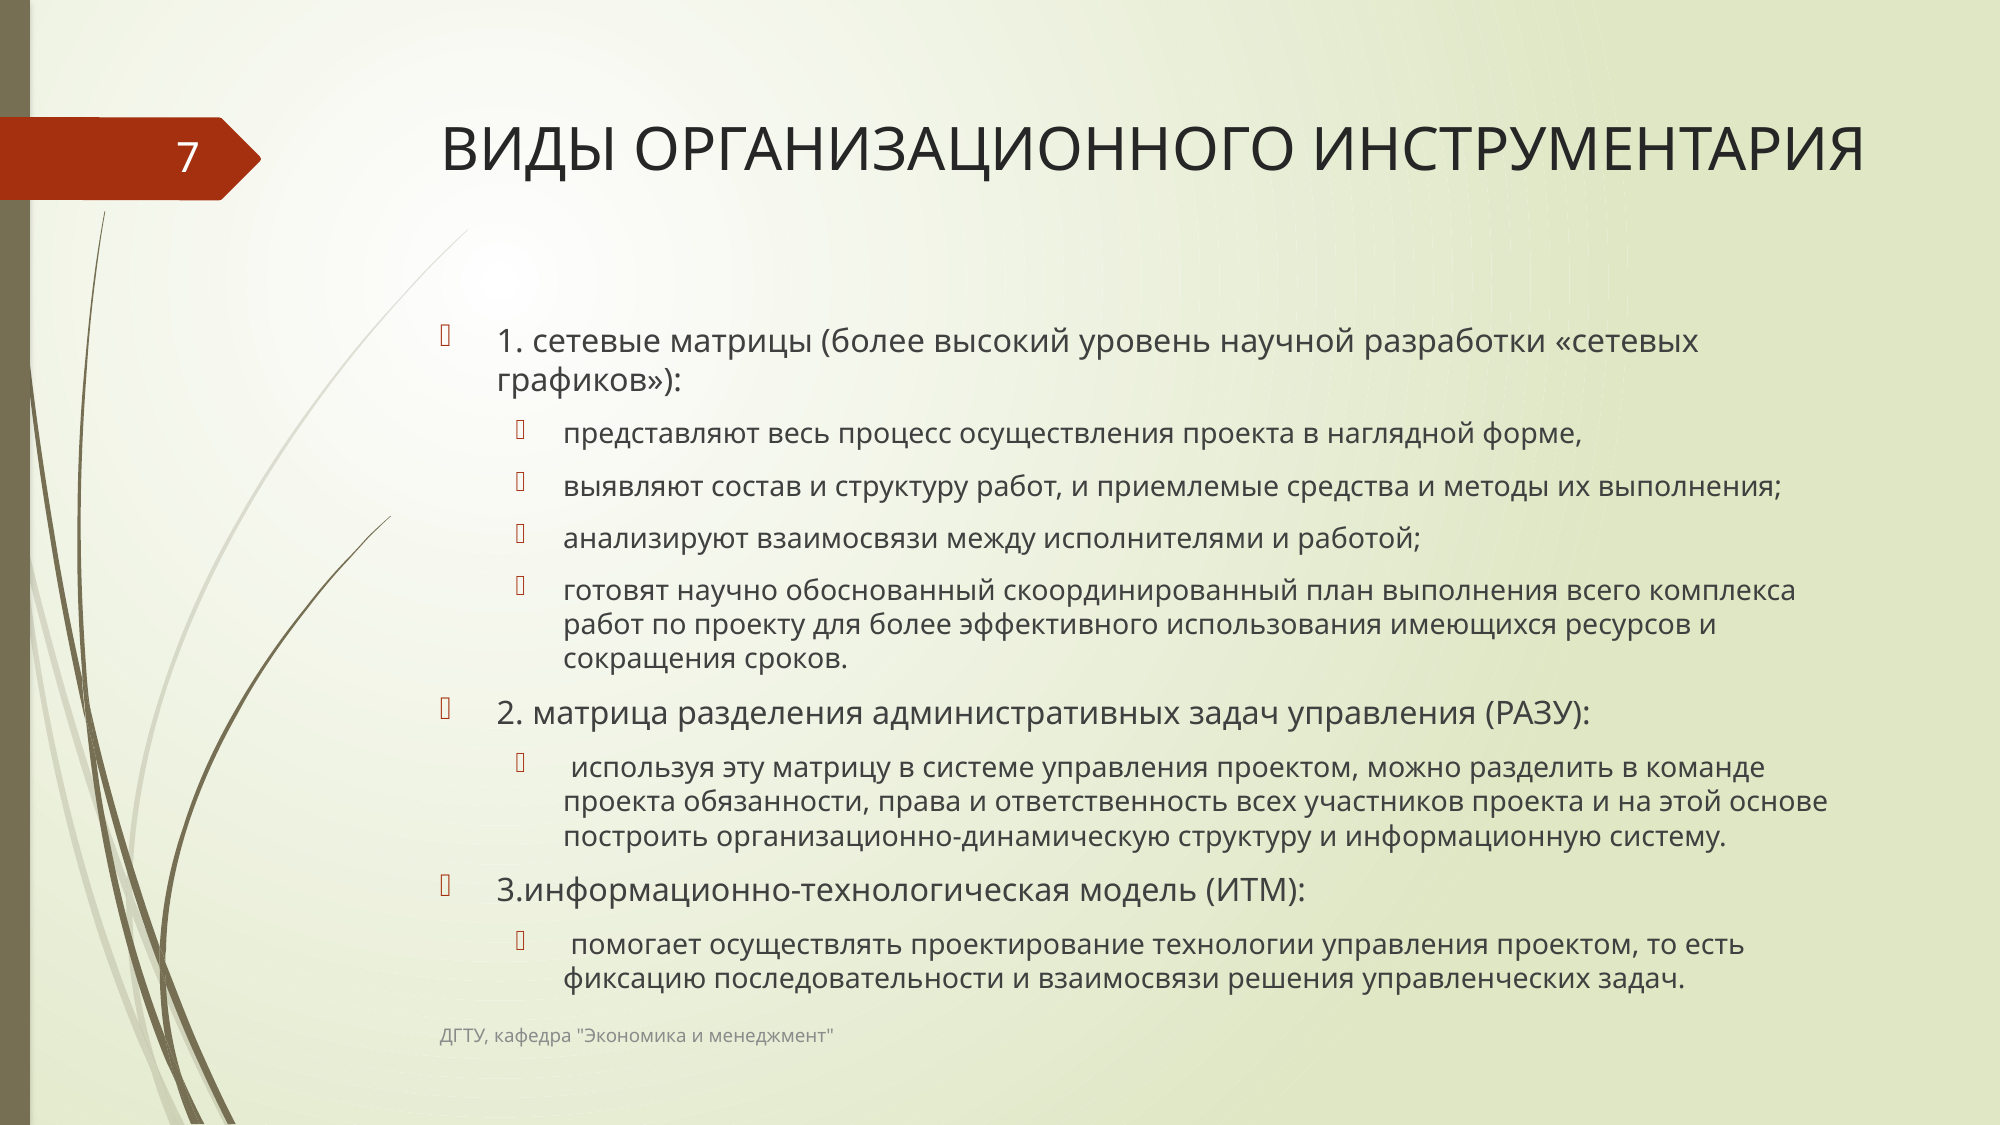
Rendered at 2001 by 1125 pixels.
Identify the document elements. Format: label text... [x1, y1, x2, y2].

title ВИДЫ ОРГАНИЗАЦИОННОГО ИНСТРУМЕНТАРИЯ [425, 102, 1888, 312]
slide_number 7 [87, 129, 216, 190]
list 1. сетевые матрицы (более высокий уровень научной разработки «сетевых графиков»): представляют весь процесс осуществления проекта в наглядной форме, выявляют состав и структуру работ, и приемлемые средства и методы их выполнения; анализируют взаимосвязи между исполнителями и работой; готовят научно обоснованный скоординированный план выполнения всего комплекса работ по проекту для более эффективного использования имеющихся ресурсов и сокращения сроков. 2. матрица разделения административных задач управления (РАЗУ): используя эту матрицу в системе управления проектом, можно разделить в команде проекта обязанности, права и ответственность всех участников проекта и на этой основе построить организационно-динамическую структуру и информационную систему. 3.информационно-технологическая модель (ИТМ): помогает осуществлять проектирование технологии управления проектом, то есть фиксацию последовательности и взаимосвязи решения управленческих задач. [424, 312, 1888, 1007]
footer ДГТУ, кафедра "Экономика и менеджмент" [424, 1006, 1675, 1067]
